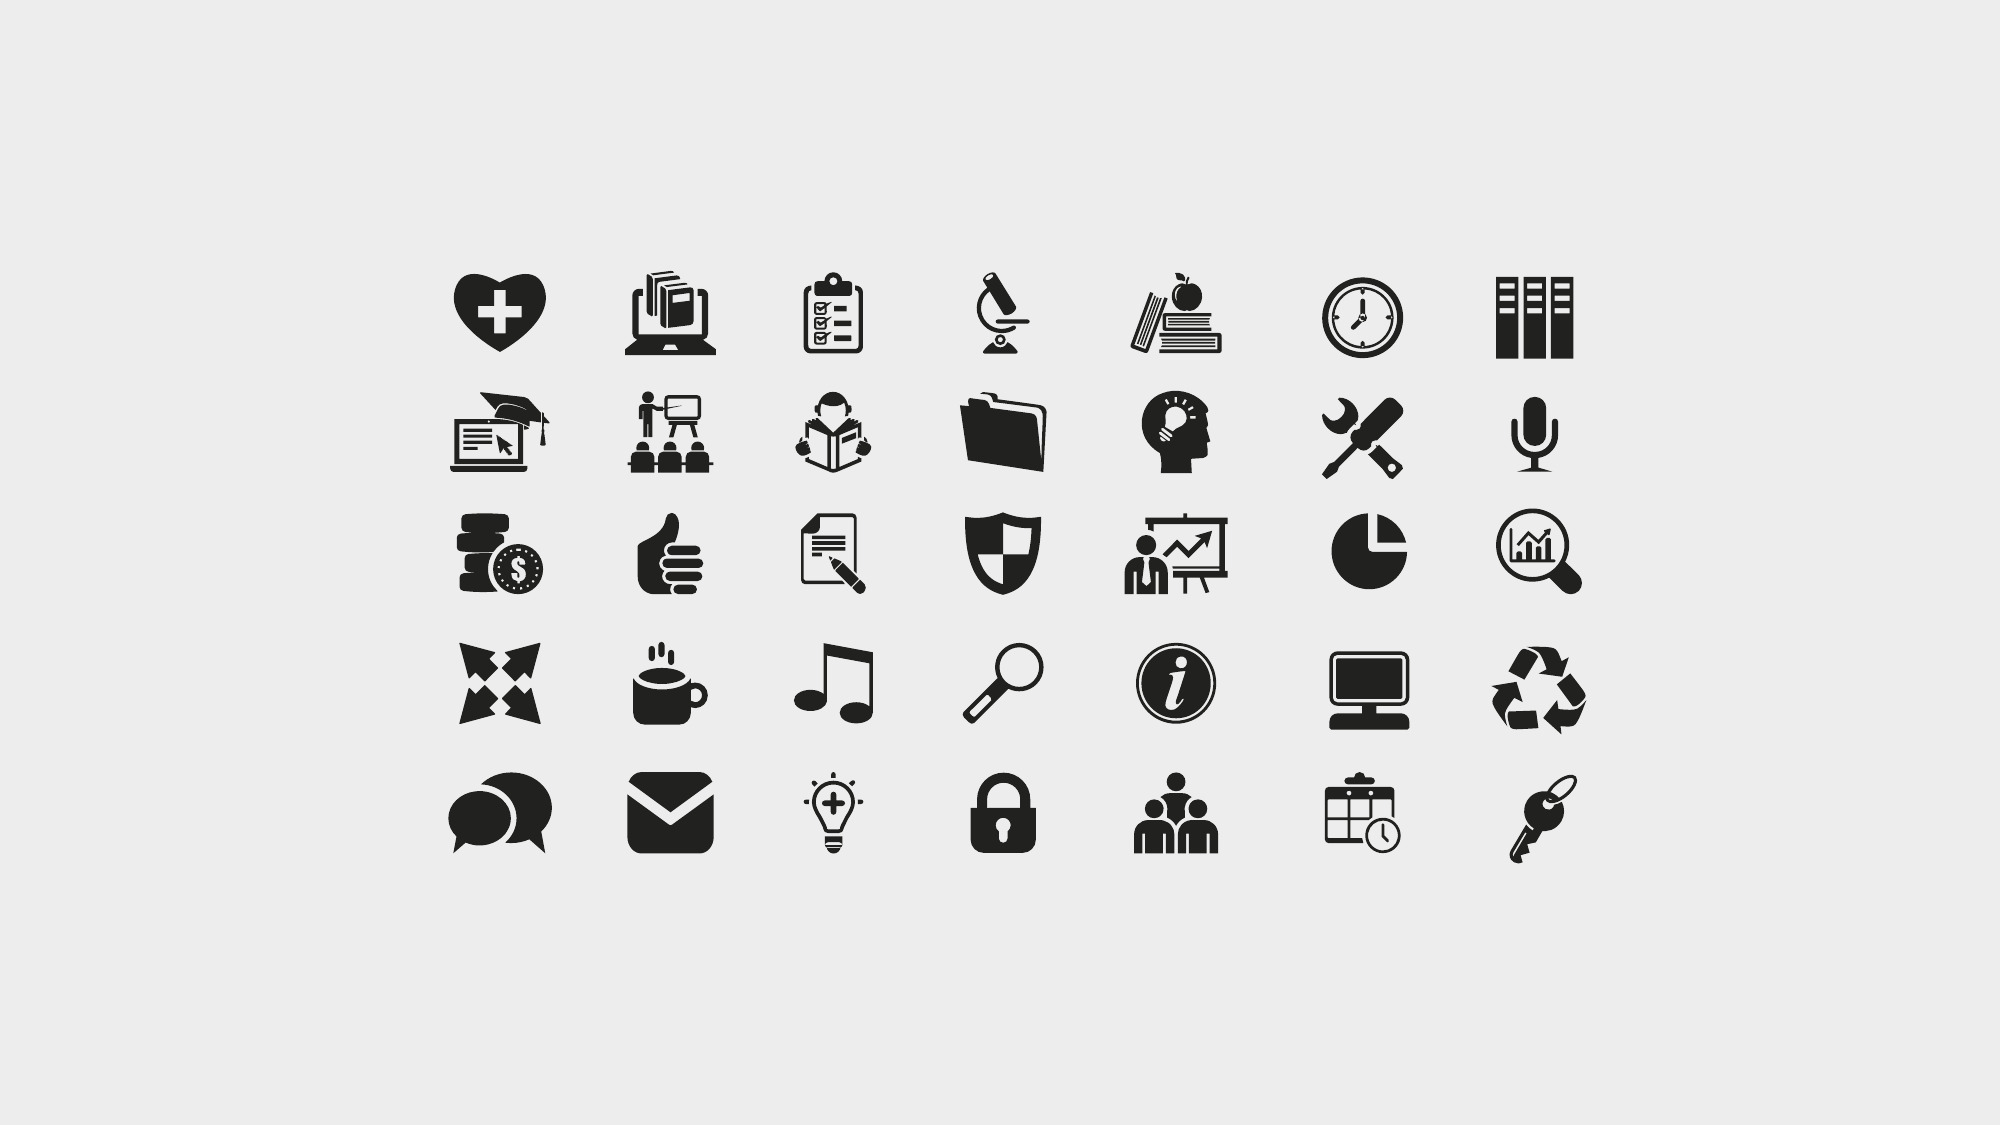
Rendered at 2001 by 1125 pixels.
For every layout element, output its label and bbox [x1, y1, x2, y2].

text_box [446, 260, 1587, 864]
